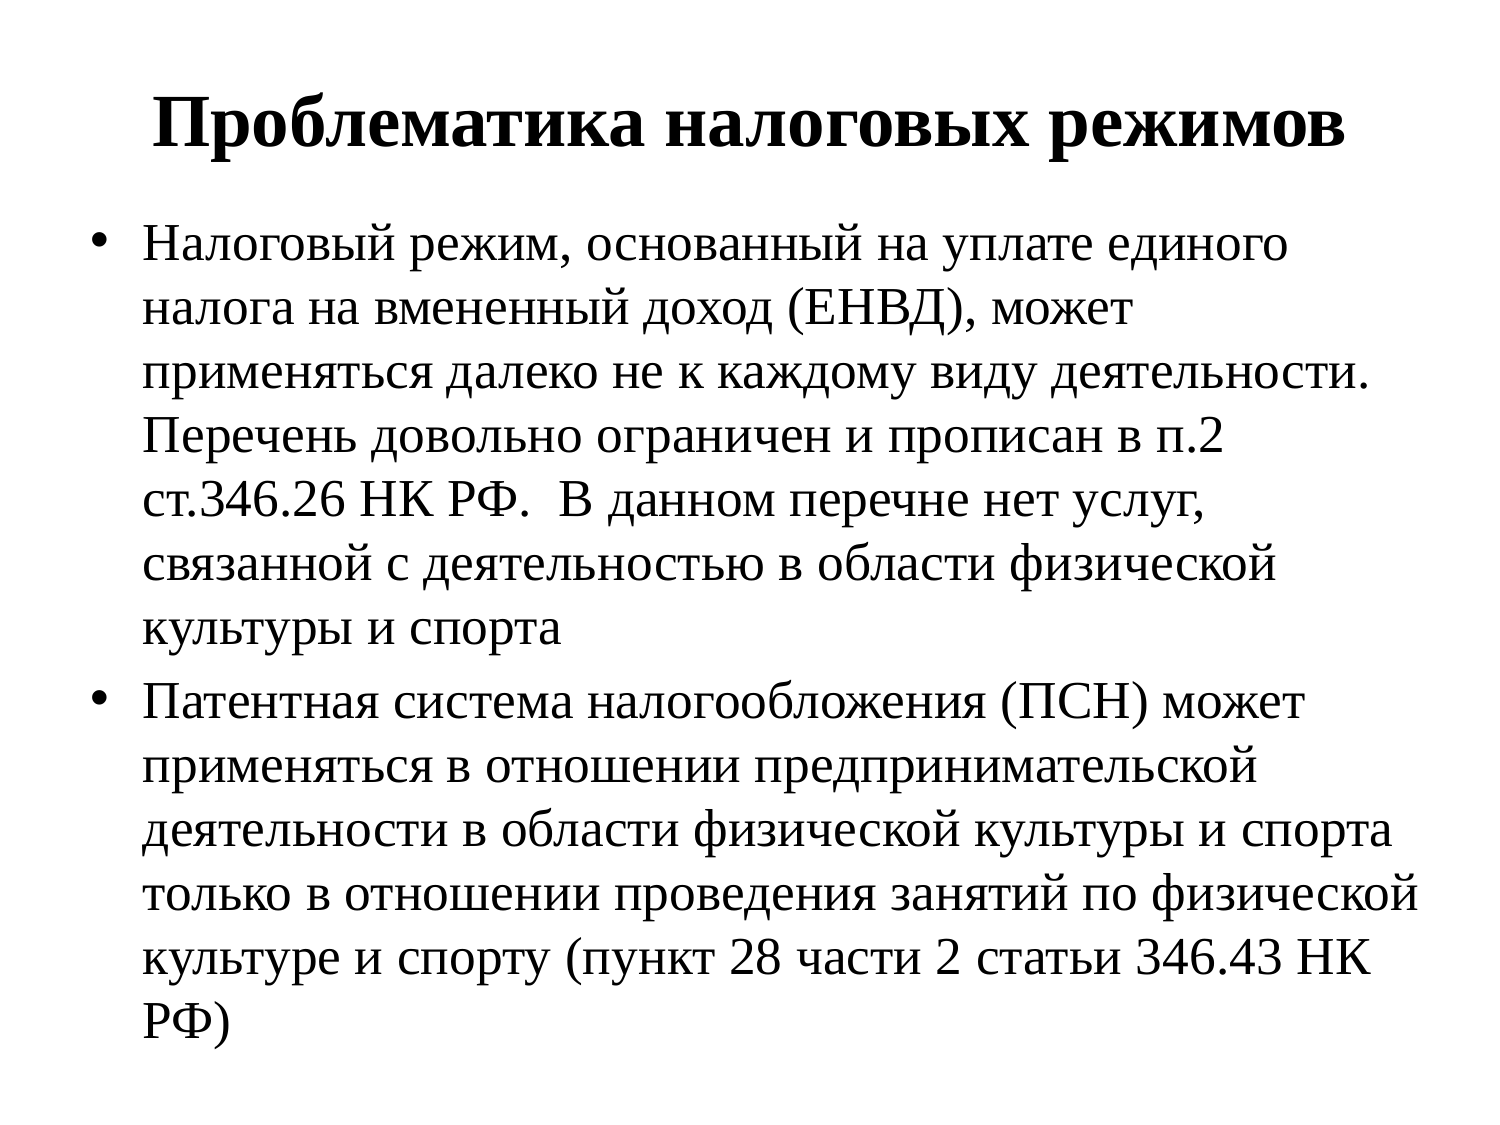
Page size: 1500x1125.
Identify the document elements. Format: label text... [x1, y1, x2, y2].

title Проблематика налоговых режимов [75, 45, 1425, 188]
list Налоговый режим, основанный на уплате единого налога на вмененный доход (ЕНВД), может применяться далеко не к каждому виду деятельности. Перечень довольно ограничен и прописан в п.2 ст.346.26 НК РФ. В данном перечне нет услуг, связанной с деятельностью в области физической культуры и спорта Патентная система налогообложения (ПСН) может применяться в отношении предпринимательской деятельности в области физической культуры и спорта только в отношении проведения занятий по физической культуре и спорту (пункт 28 части 2 статьи 346.43 НК РФ) [75, 199, 1454, 1067]
